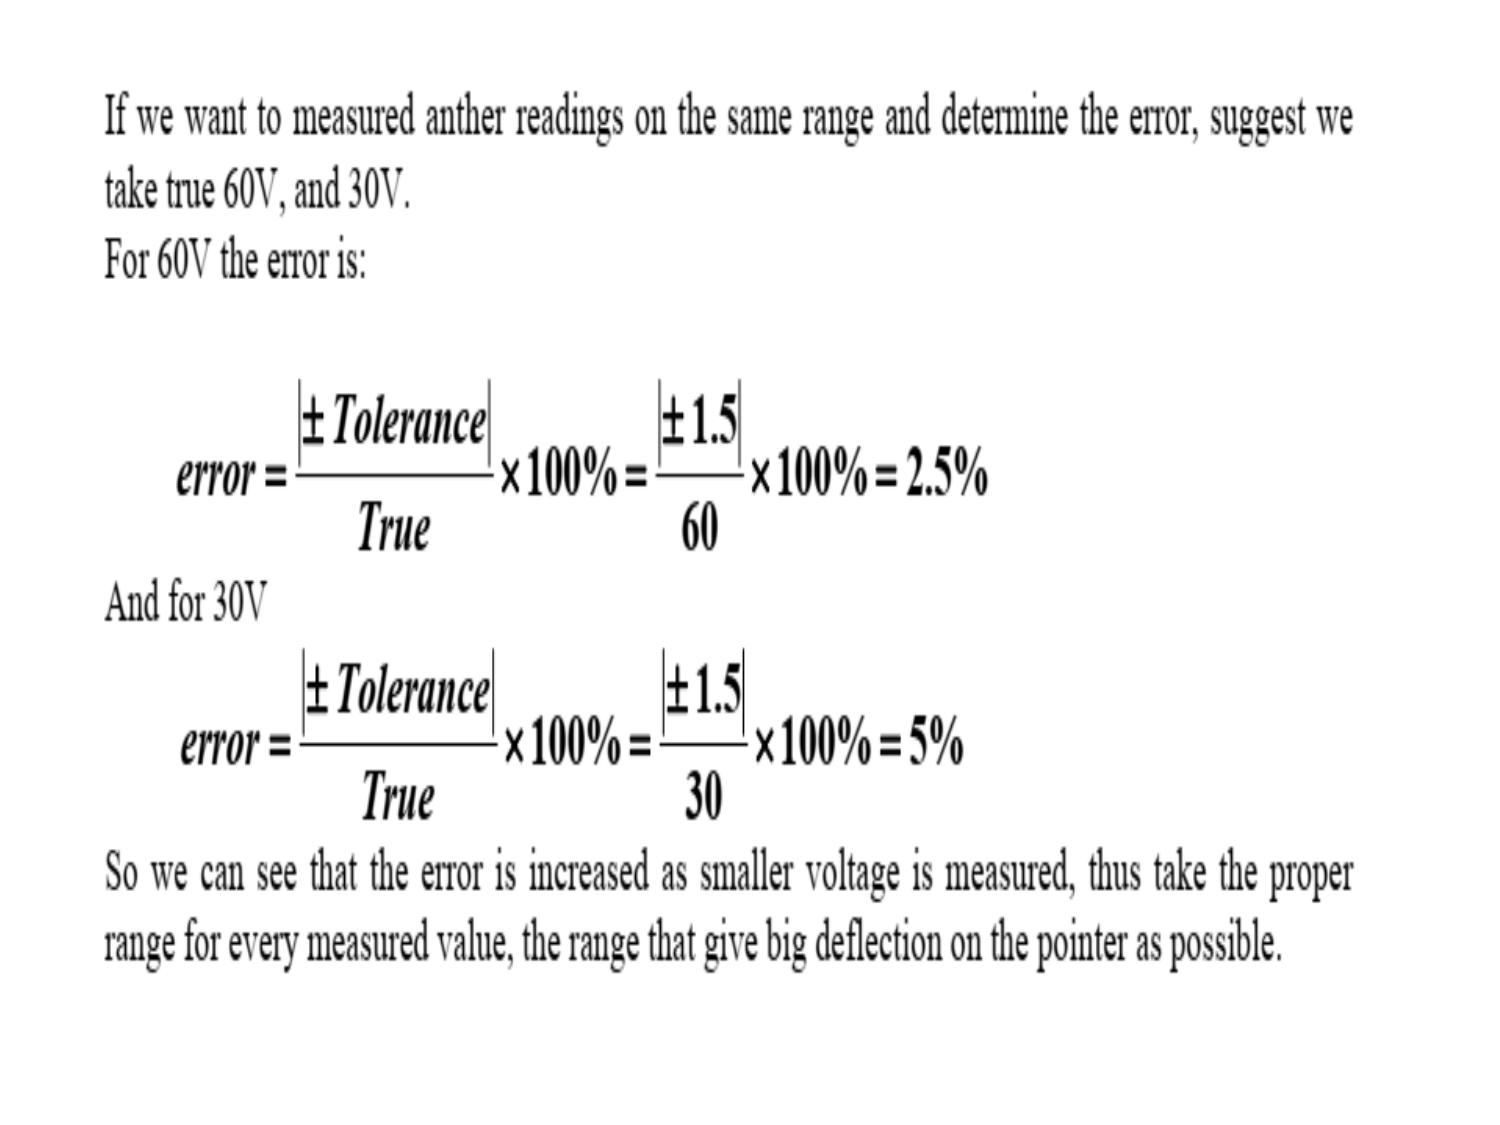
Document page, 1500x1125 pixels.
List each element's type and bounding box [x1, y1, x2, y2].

list [78, 74, 1422, 1051]
